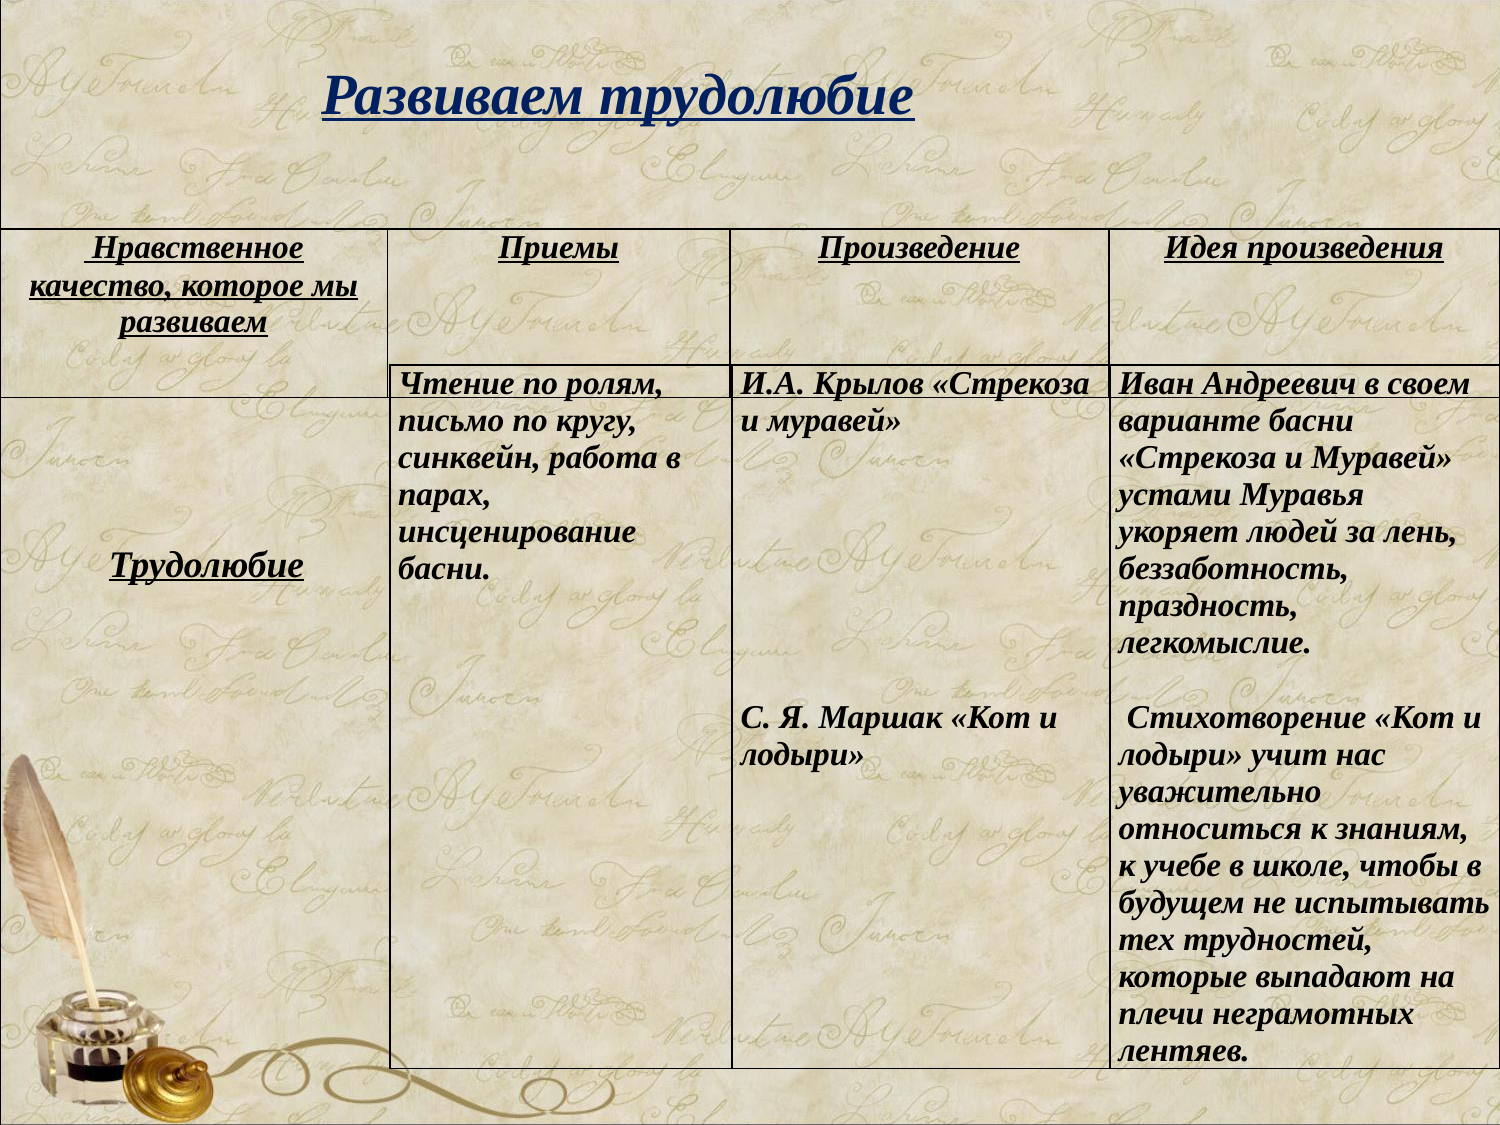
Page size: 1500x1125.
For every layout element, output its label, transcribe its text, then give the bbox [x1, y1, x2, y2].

table_header И.А. Крылов «Стрекоза и муравей» С. Я. Маршак «Кот и лодыри» [733, 366, 1109, 1068]
table_header Приемы [388, 230, 729, 364]
text_box Трудолюбие [76, 532, 337, 592]
table_header Идея произведения [1110, 230, 1499, 364]
picture [0, 0, 1500, 228]
table_header Чтение по ролям, письмо по кругу, синквейн, работа в парах, инсценирование басни. [391, 366, 731, 1068]
picture [0, 398, 1500, 1125]
table_header Нравственное качество, которое мы развиваем [1, 230, 387, 397]
table_header Произведение [731, 230, 1108, 364]
table_header Иван Андреевич в своем варианте басни «Стрекоза и Муравей» устами Муравья укоряет людей за лень, беззаботность, праздность, легкомыслие. Стихотворение «Кот и лодыри» учит нас уважительно относиться к знаниям, к учебе в школе, чтобы в будущем не испытывать тех трудностей, которые выпадают на плечи неграмотных лентяев. [1111, 366, 1499, 1068]
text_box Развиваем трудолюбие [307, 48, 1058, 134]
